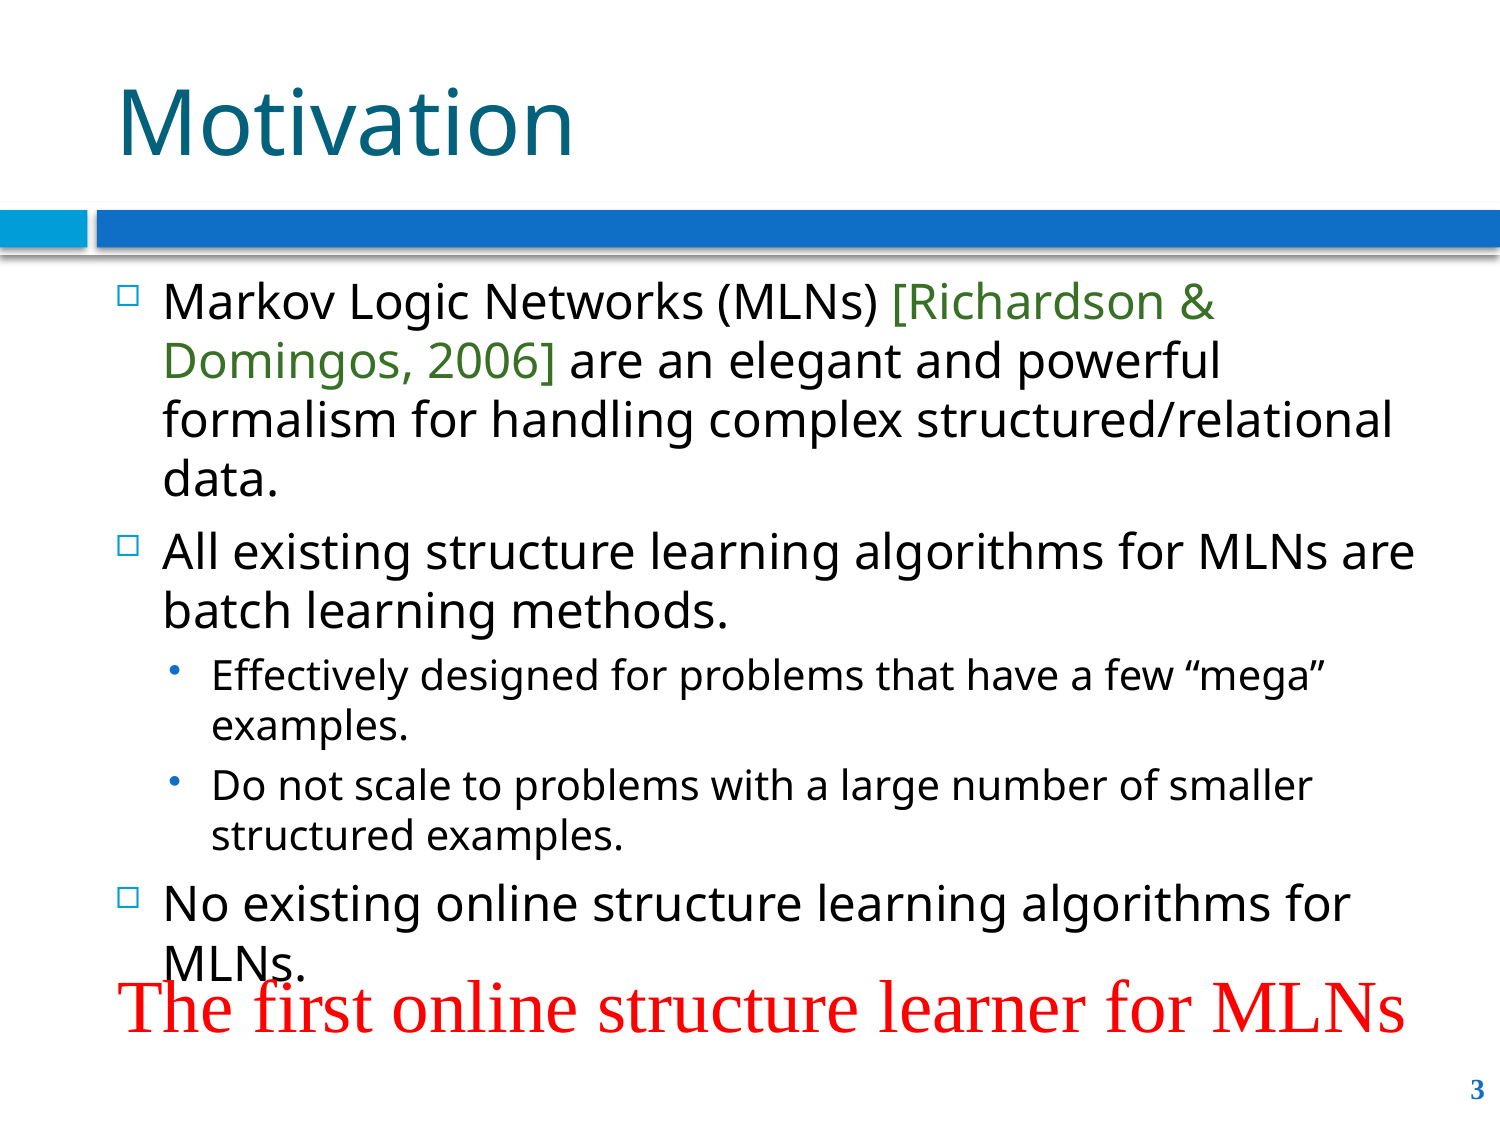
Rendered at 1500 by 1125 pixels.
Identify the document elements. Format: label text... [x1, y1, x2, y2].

title Motivation [100, 37, 1438, 200]
slide_number 3 [1425, 1050, 1500, 1125]
text_box The first online structure learner for MLNs [62, 949, 1463, 1055]
list Markov Logic Networks (MLNs) [Richardson & Domingos, 2006] are an elegant and powerful formalism for handling complex structured/relational data. All existing structure learning algorithms for MLNs are batch learning methods. Effectively designed for problems that have a few “mega” examples. Do not scale to problems with a large number of smaller structured examples. No existing online structure learning algorithms for MLNs. [100, 262, 1438, 949]
